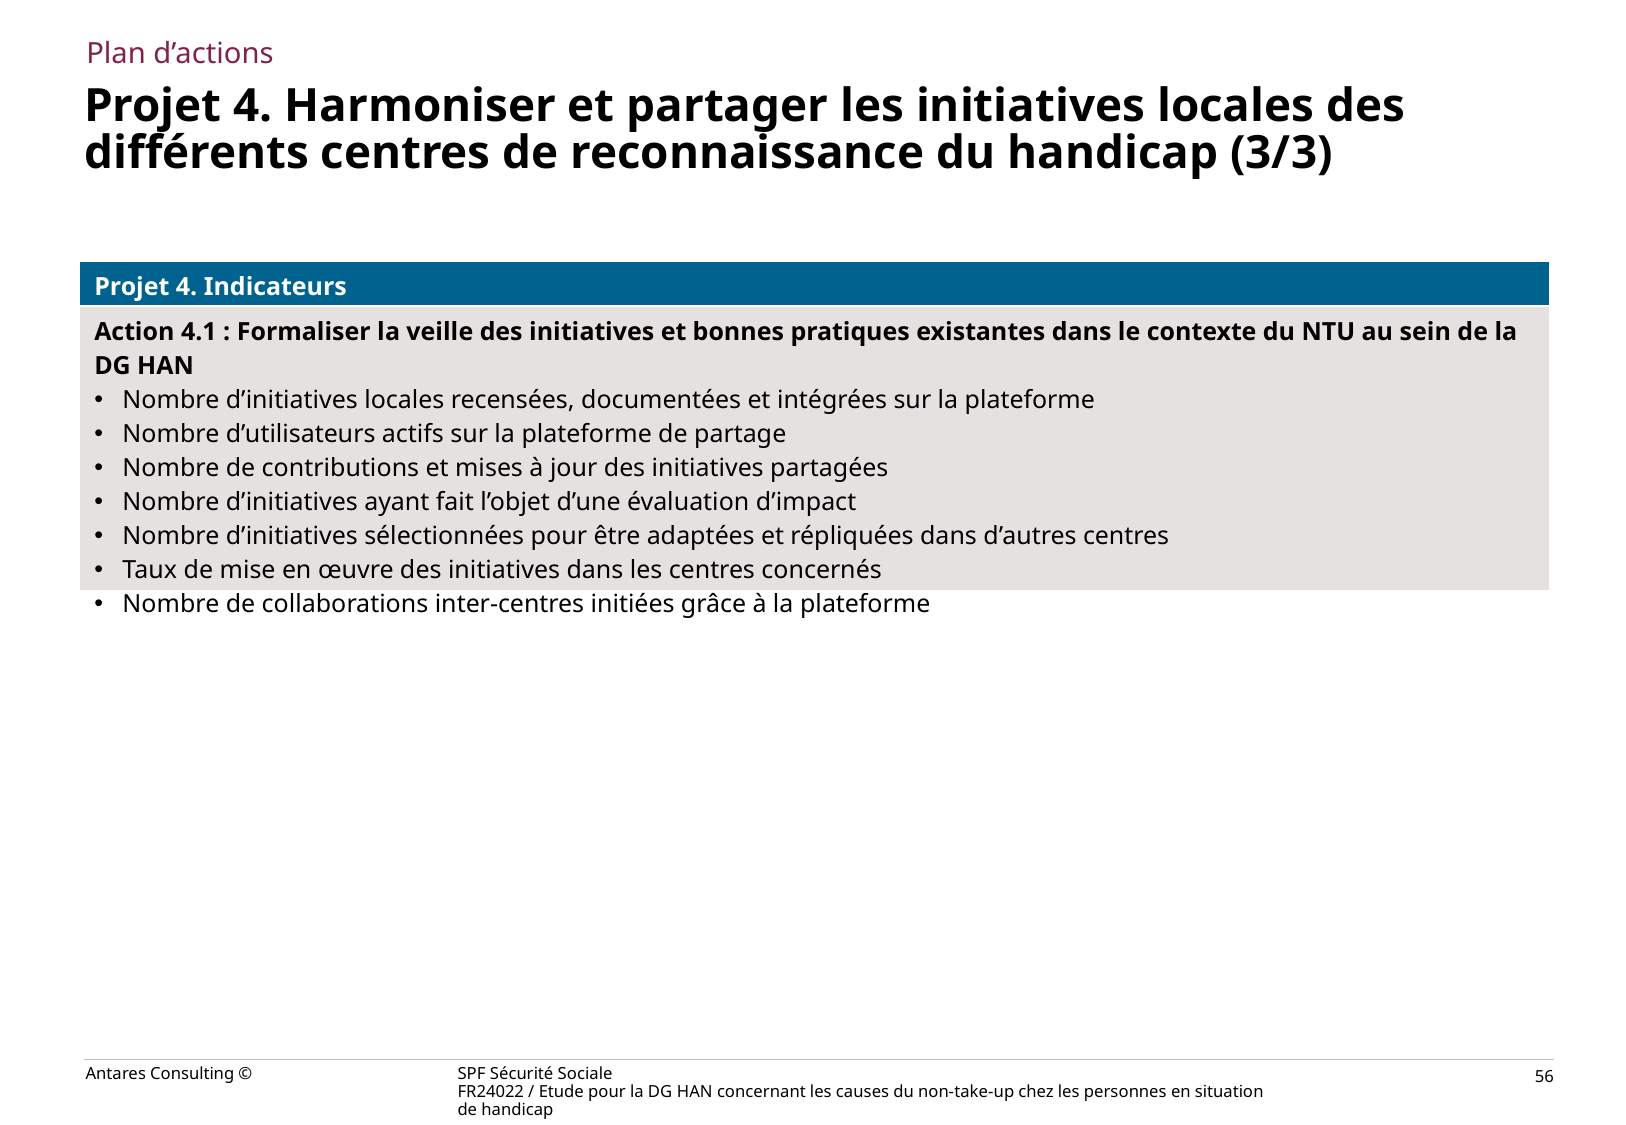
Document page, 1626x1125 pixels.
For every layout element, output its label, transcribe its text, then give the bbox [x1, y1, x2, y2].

table_cell Action 4.1 : Formaliser la veille des initiatives et bonnes pratiques existantes dans le contexte du NTU au sein de la DG HAN Nombre d’initiatives locales recensées, documentées et intégrées sur la plateforme Nombre d’utilisateurs actifs sur la plateforme de partage Nombre de contributions et mises à jour des initiatives partagées Nombre d’initiatives ayant fait l’objet d’une évaluation d’impact Nombre d’initiatives sélectionnées pour être adaptées et répliquées dans d’autres centres Taux de mise en œuvre des initiatives dans les centres concernés Nombre de collaborations inter-centres initiées grâce à la plateforme [80, 307, 1549, 590]
text_box Plan d’actions [86, 38, 1522, 70]
title Projet 4. Harmoniser et partager les initiatives locales des différents centres de reconnaissance du handicap (3/3) [84, 82, 1550, 229]
table_header Projet 4. Indicateurs [80, 262, 1549, 305]
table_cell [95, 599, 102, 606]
